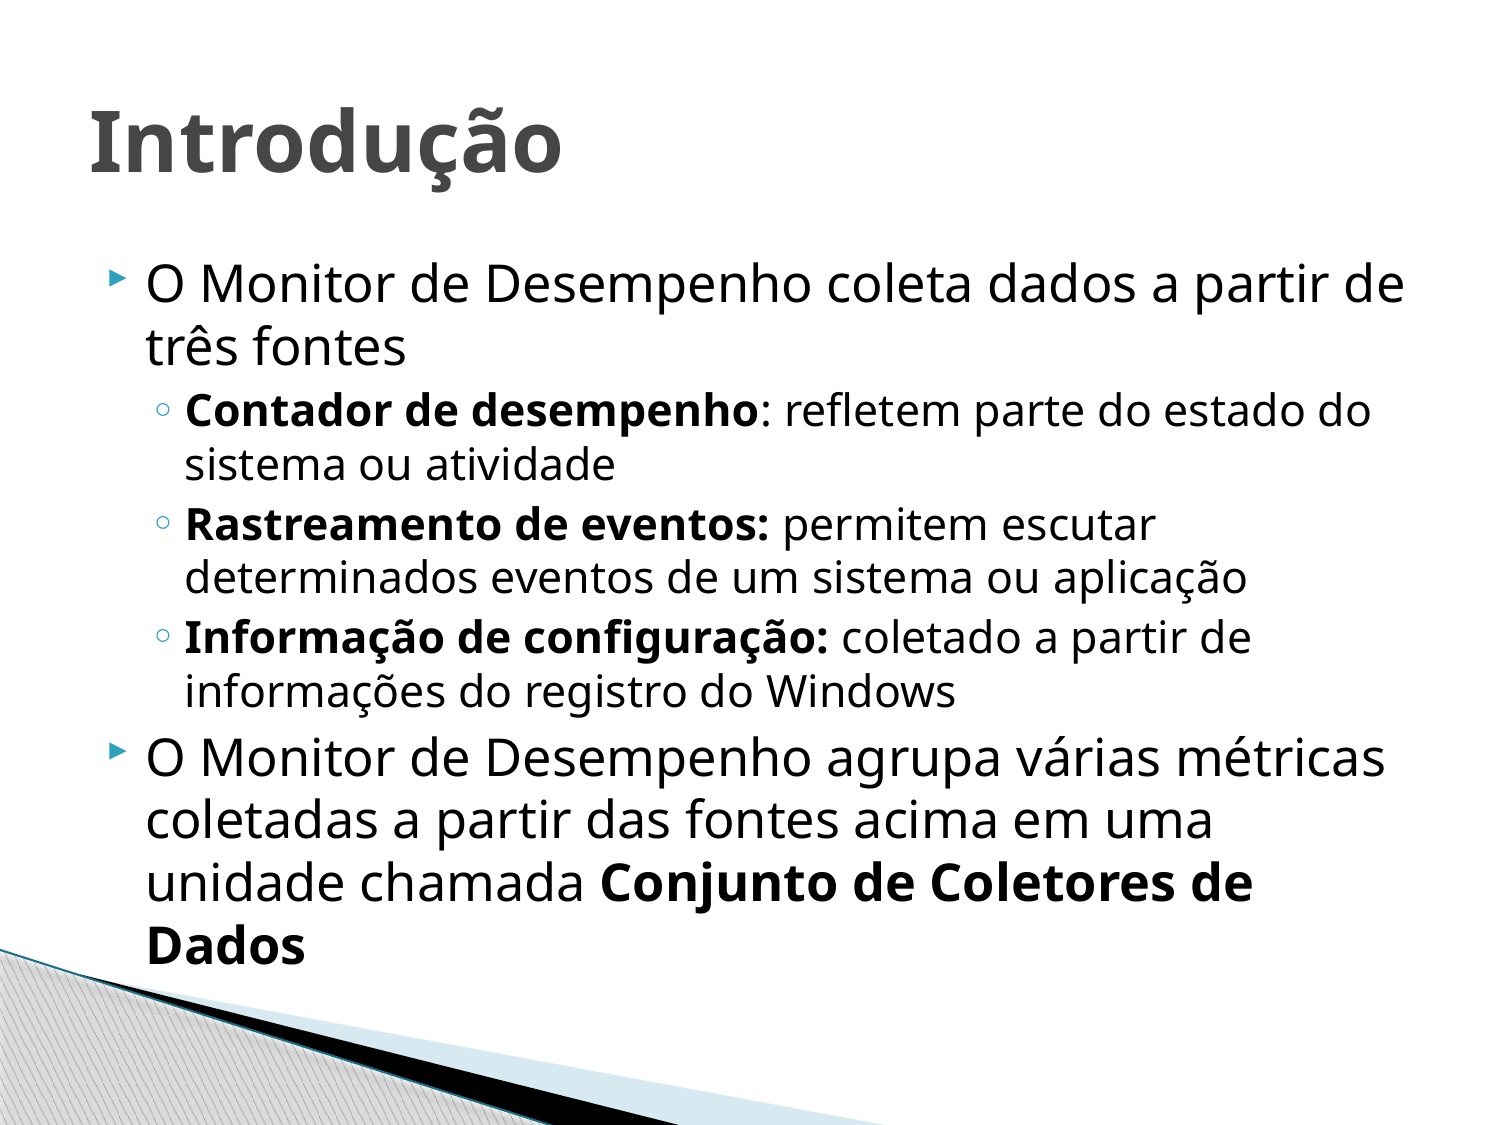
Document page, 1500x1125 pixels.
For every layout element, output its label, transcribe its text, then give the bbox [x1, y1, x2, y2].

title Introdução [75, 45, 1425, 233]
list O Monitor de Desempenho coleta dados a partir de três fontes Contador de desempenho: refletem parte do estado do sistema ou atividade Rastreamento de eventos: permitem escutar determinados eventos de um sistema ou aplicação Informação de configuração: coletado a partir de informações do registro do Windows O Monitor de Desempenho agrupa várias métricas coletadas a partir das fontes acima em uma unidade chamada Conjunto de Coletores de Dados [75, 243, 1425, 986]
